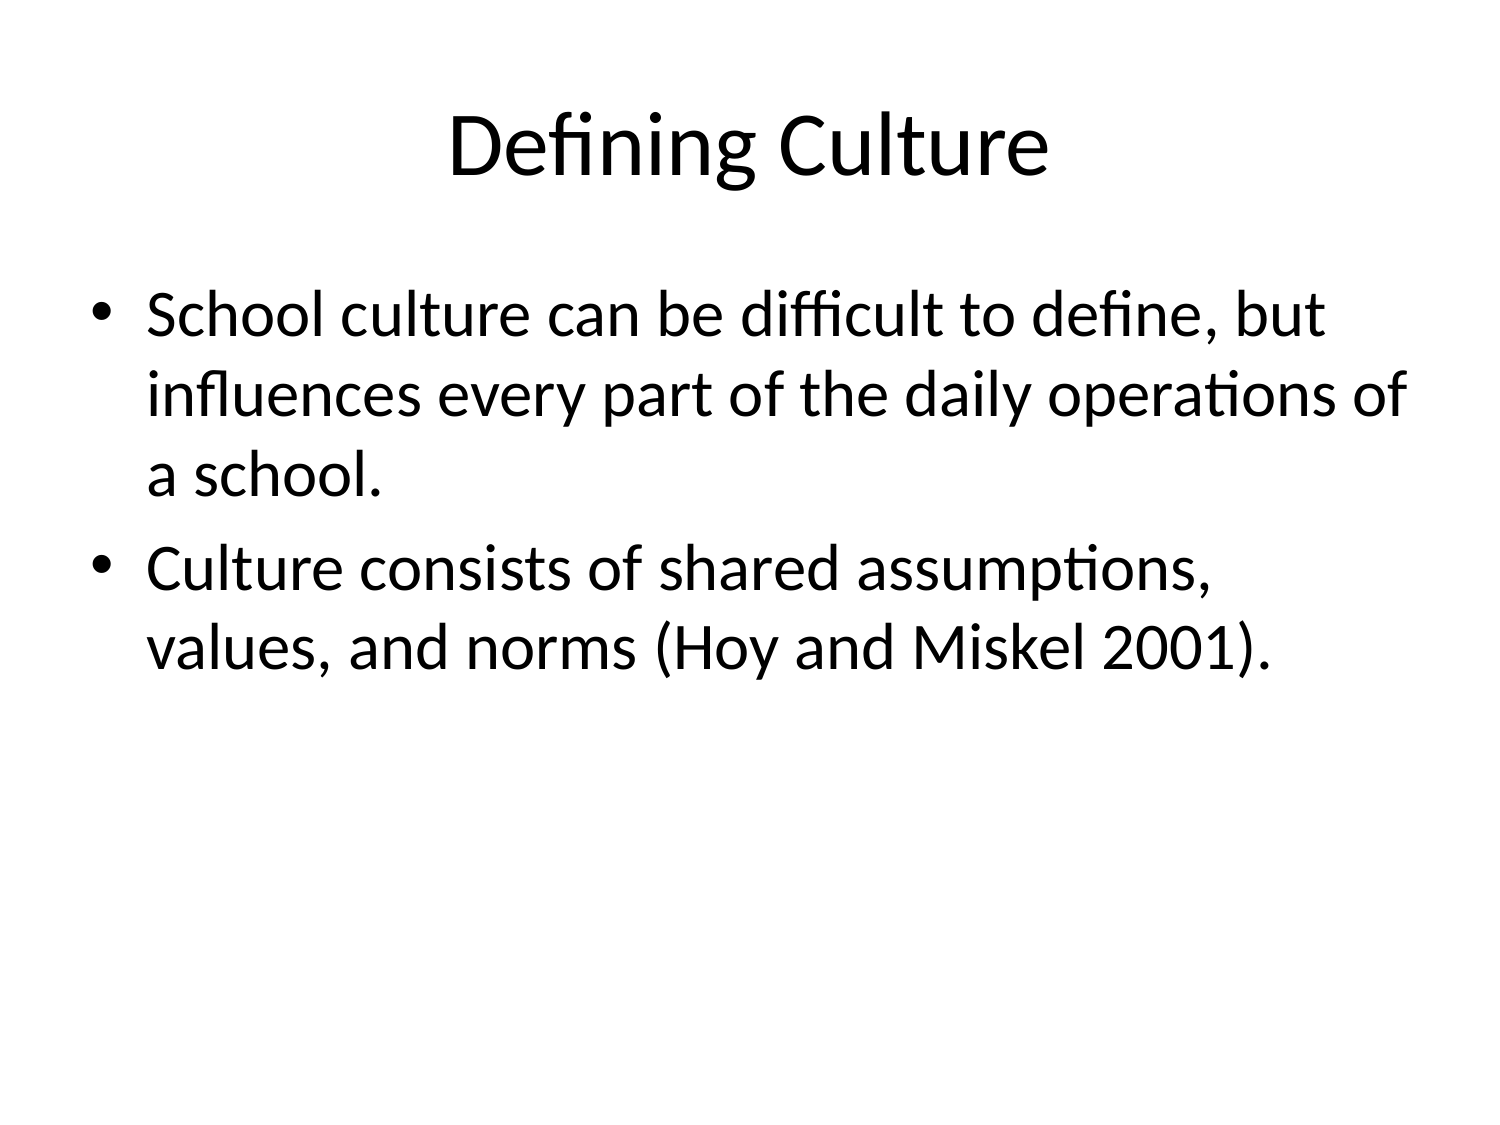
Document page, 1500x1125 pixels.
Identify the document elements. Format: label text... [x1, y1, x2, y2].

list School culture can be difficult to define, but influences every part of the daily operations of a school. Culture consists of shared assumptions, values, and norms (Hoy and Miskel 2001). [75, 262, 1425, 1005]
title Defining Culture [75, 45, 1425, 233]
